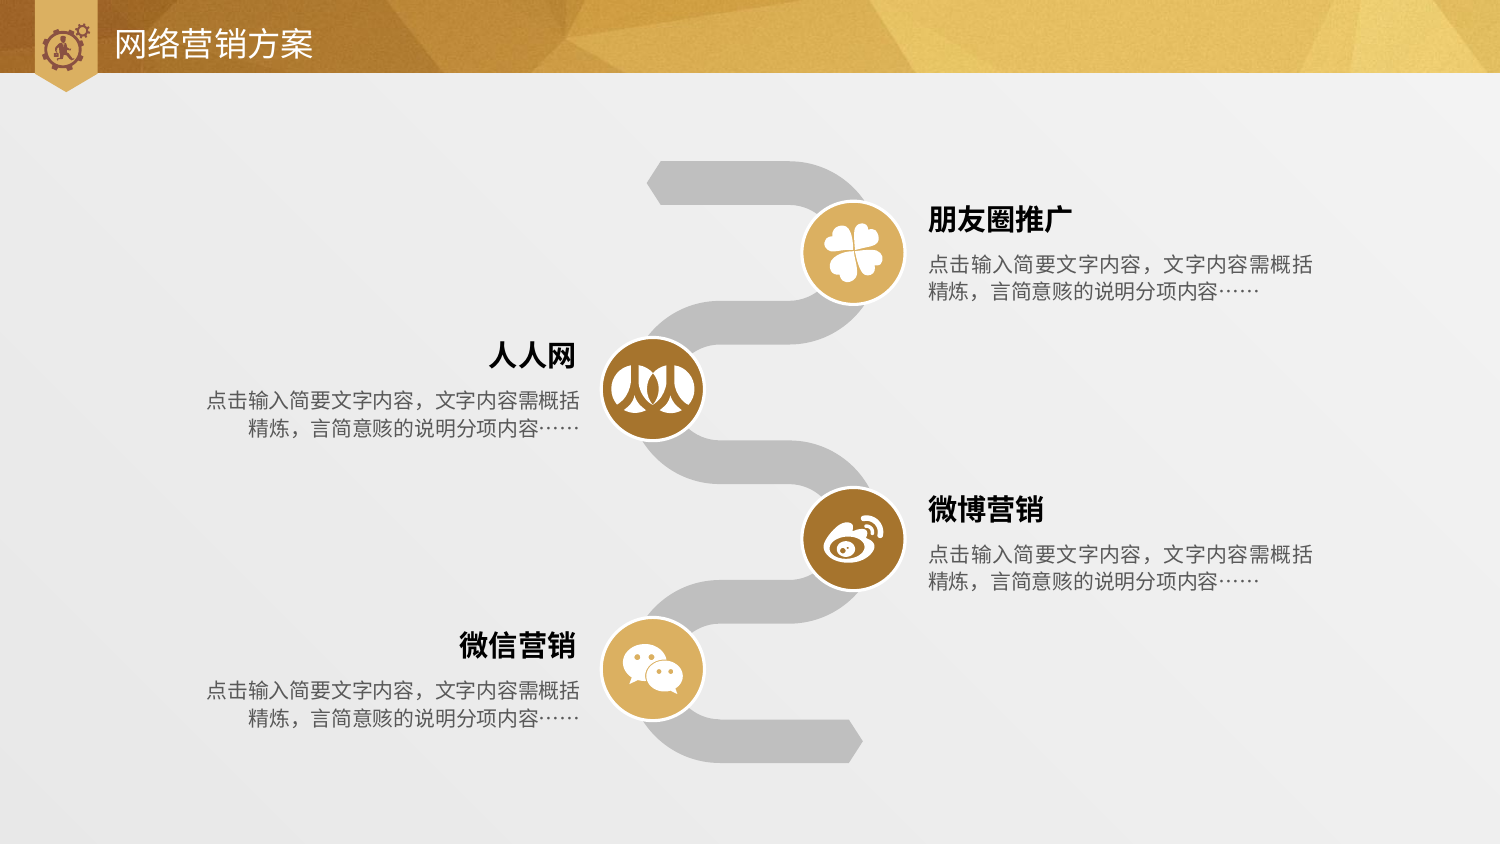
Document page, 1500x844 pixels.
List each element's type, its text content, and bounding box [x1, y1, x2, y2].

text_box 点击输入简要文字内容，文字内容需概括精炼，言简意赅的说明分项内容…… [195, 676, 581, 731]
text_box [641, 428, 871, 498]
text_box [638, 365, 667, 405]
text_box [623, 395, 647, 413]
text_box [801, 201, 906, 305]
text_box [601, 337, 705, 441]
text_box 朋友圈推广 [928, 201, 1310, 237]
text_box 点击输入简要文字内容，文字内容需概括精炼，言简意赅的说明分项内容…… [928, 539, 1313, 594]
text_box 点击输入简要文字内容，文字内容需概括精炼，言简意赅的说明分项内容…… [195, 385, 581, 441]
text_box [41, 23, 91, 72]
text_box 微博营销 [928, 491, 1310, 527]
text_box 人人网 [195, 337, 577, 373]
text_box [601, 617, 705, 721]
text_box [646, 573, 860, 634]
text_box [642, 707, 863, 764]
text_box 点击输入简要文字内容，文字内容需概括精炼，言简意赅的说明分项内容…… [928, 249, 1313, 305]
text_box [860, 515, 884, 539]
text_box [647, 291, 865, 354]
text_box [646, 161, 866, 215]
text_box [622, 643, 683, 695]
text_box [611, 365, 631, 405]
title 网络营销方案 [99, 20, 550, 66]
text_box 微信营销 [195, 627, 577, 663]
picture [0, 0, 34, 73]
text_box [824, 223, 883, 283]
text_box [674, 365, 695, 405]
picture [98, 0, 1500, 73]
text_box [801, 487, 906, 591]
text_box [823, 522, 875, 563]
text_box [659, 395, 682, 414]
